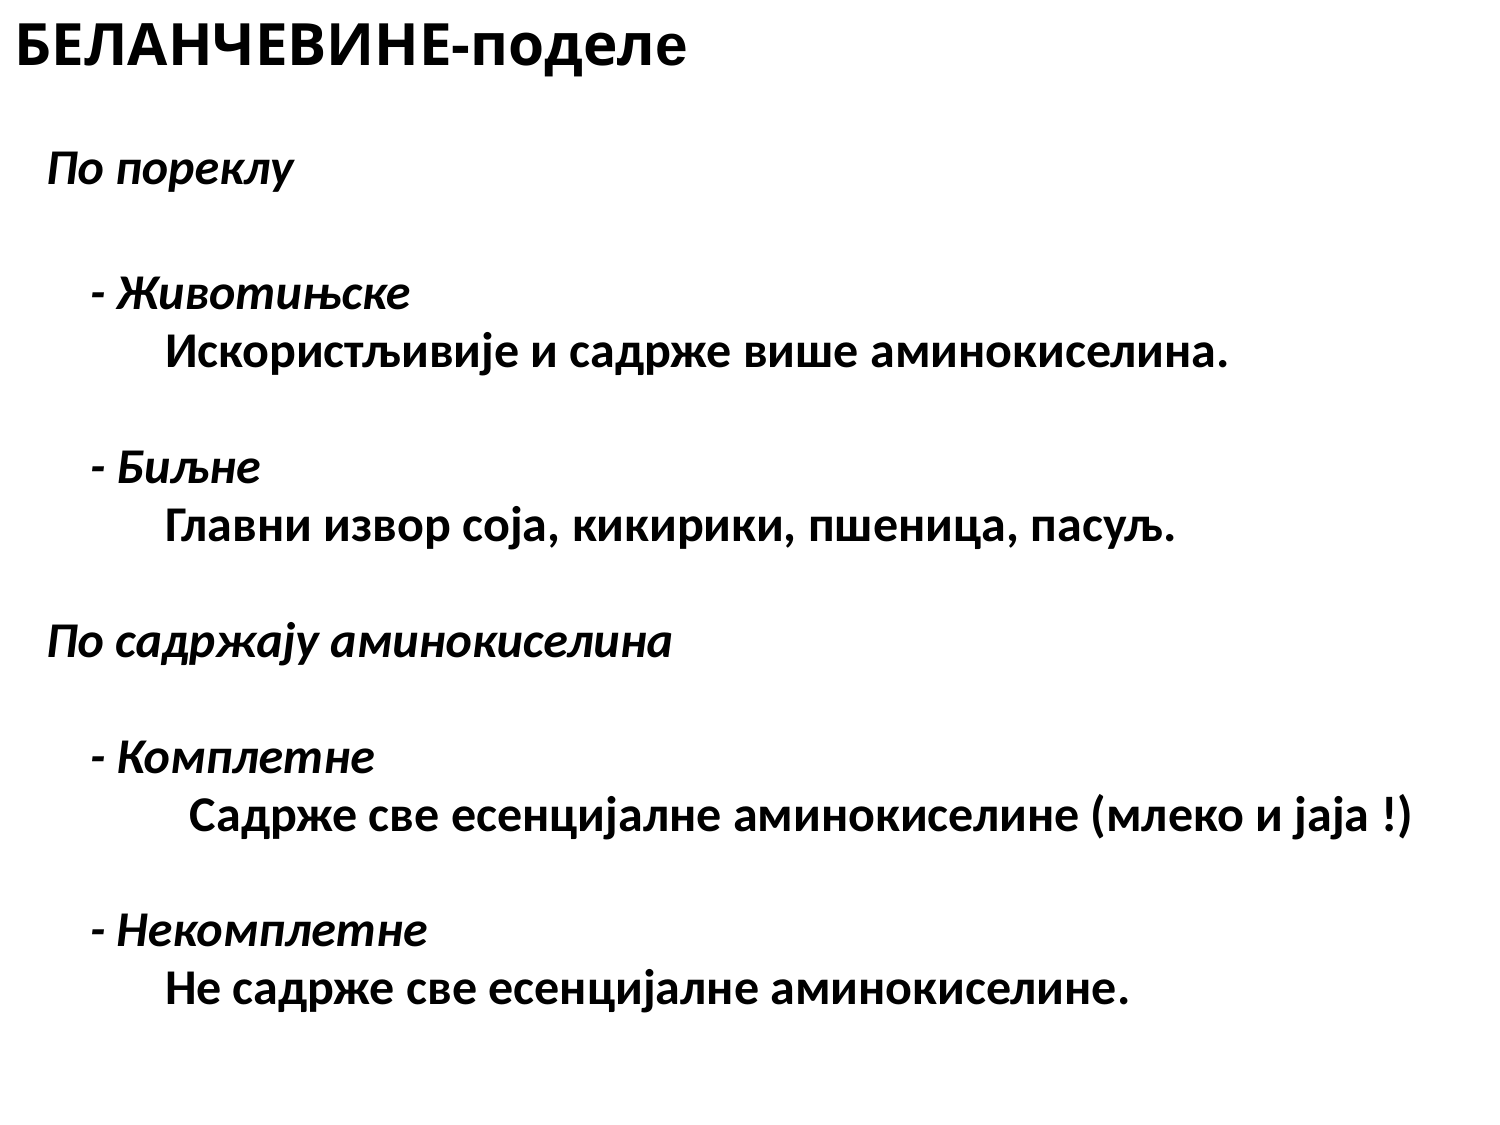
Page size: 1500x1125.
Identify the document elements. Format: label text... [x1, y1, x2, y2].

subtitle По пореклу - Животињске Искористљивије и садрже више аминокиселина. - Биљне Главни извор соја, кикирики, пшеница, пасуљ. По садржају аминокиселина - Комплетне Садрже све есенцијалне аминокиселине (млеко и јаја !) - Некомплетне Не садрже све есенцијалне аминокиселине. [0, 99, 1500, 1071]
text_box БЕЛАНЧЕВИНЕ-поделе [0, 0, 1312, 85]
